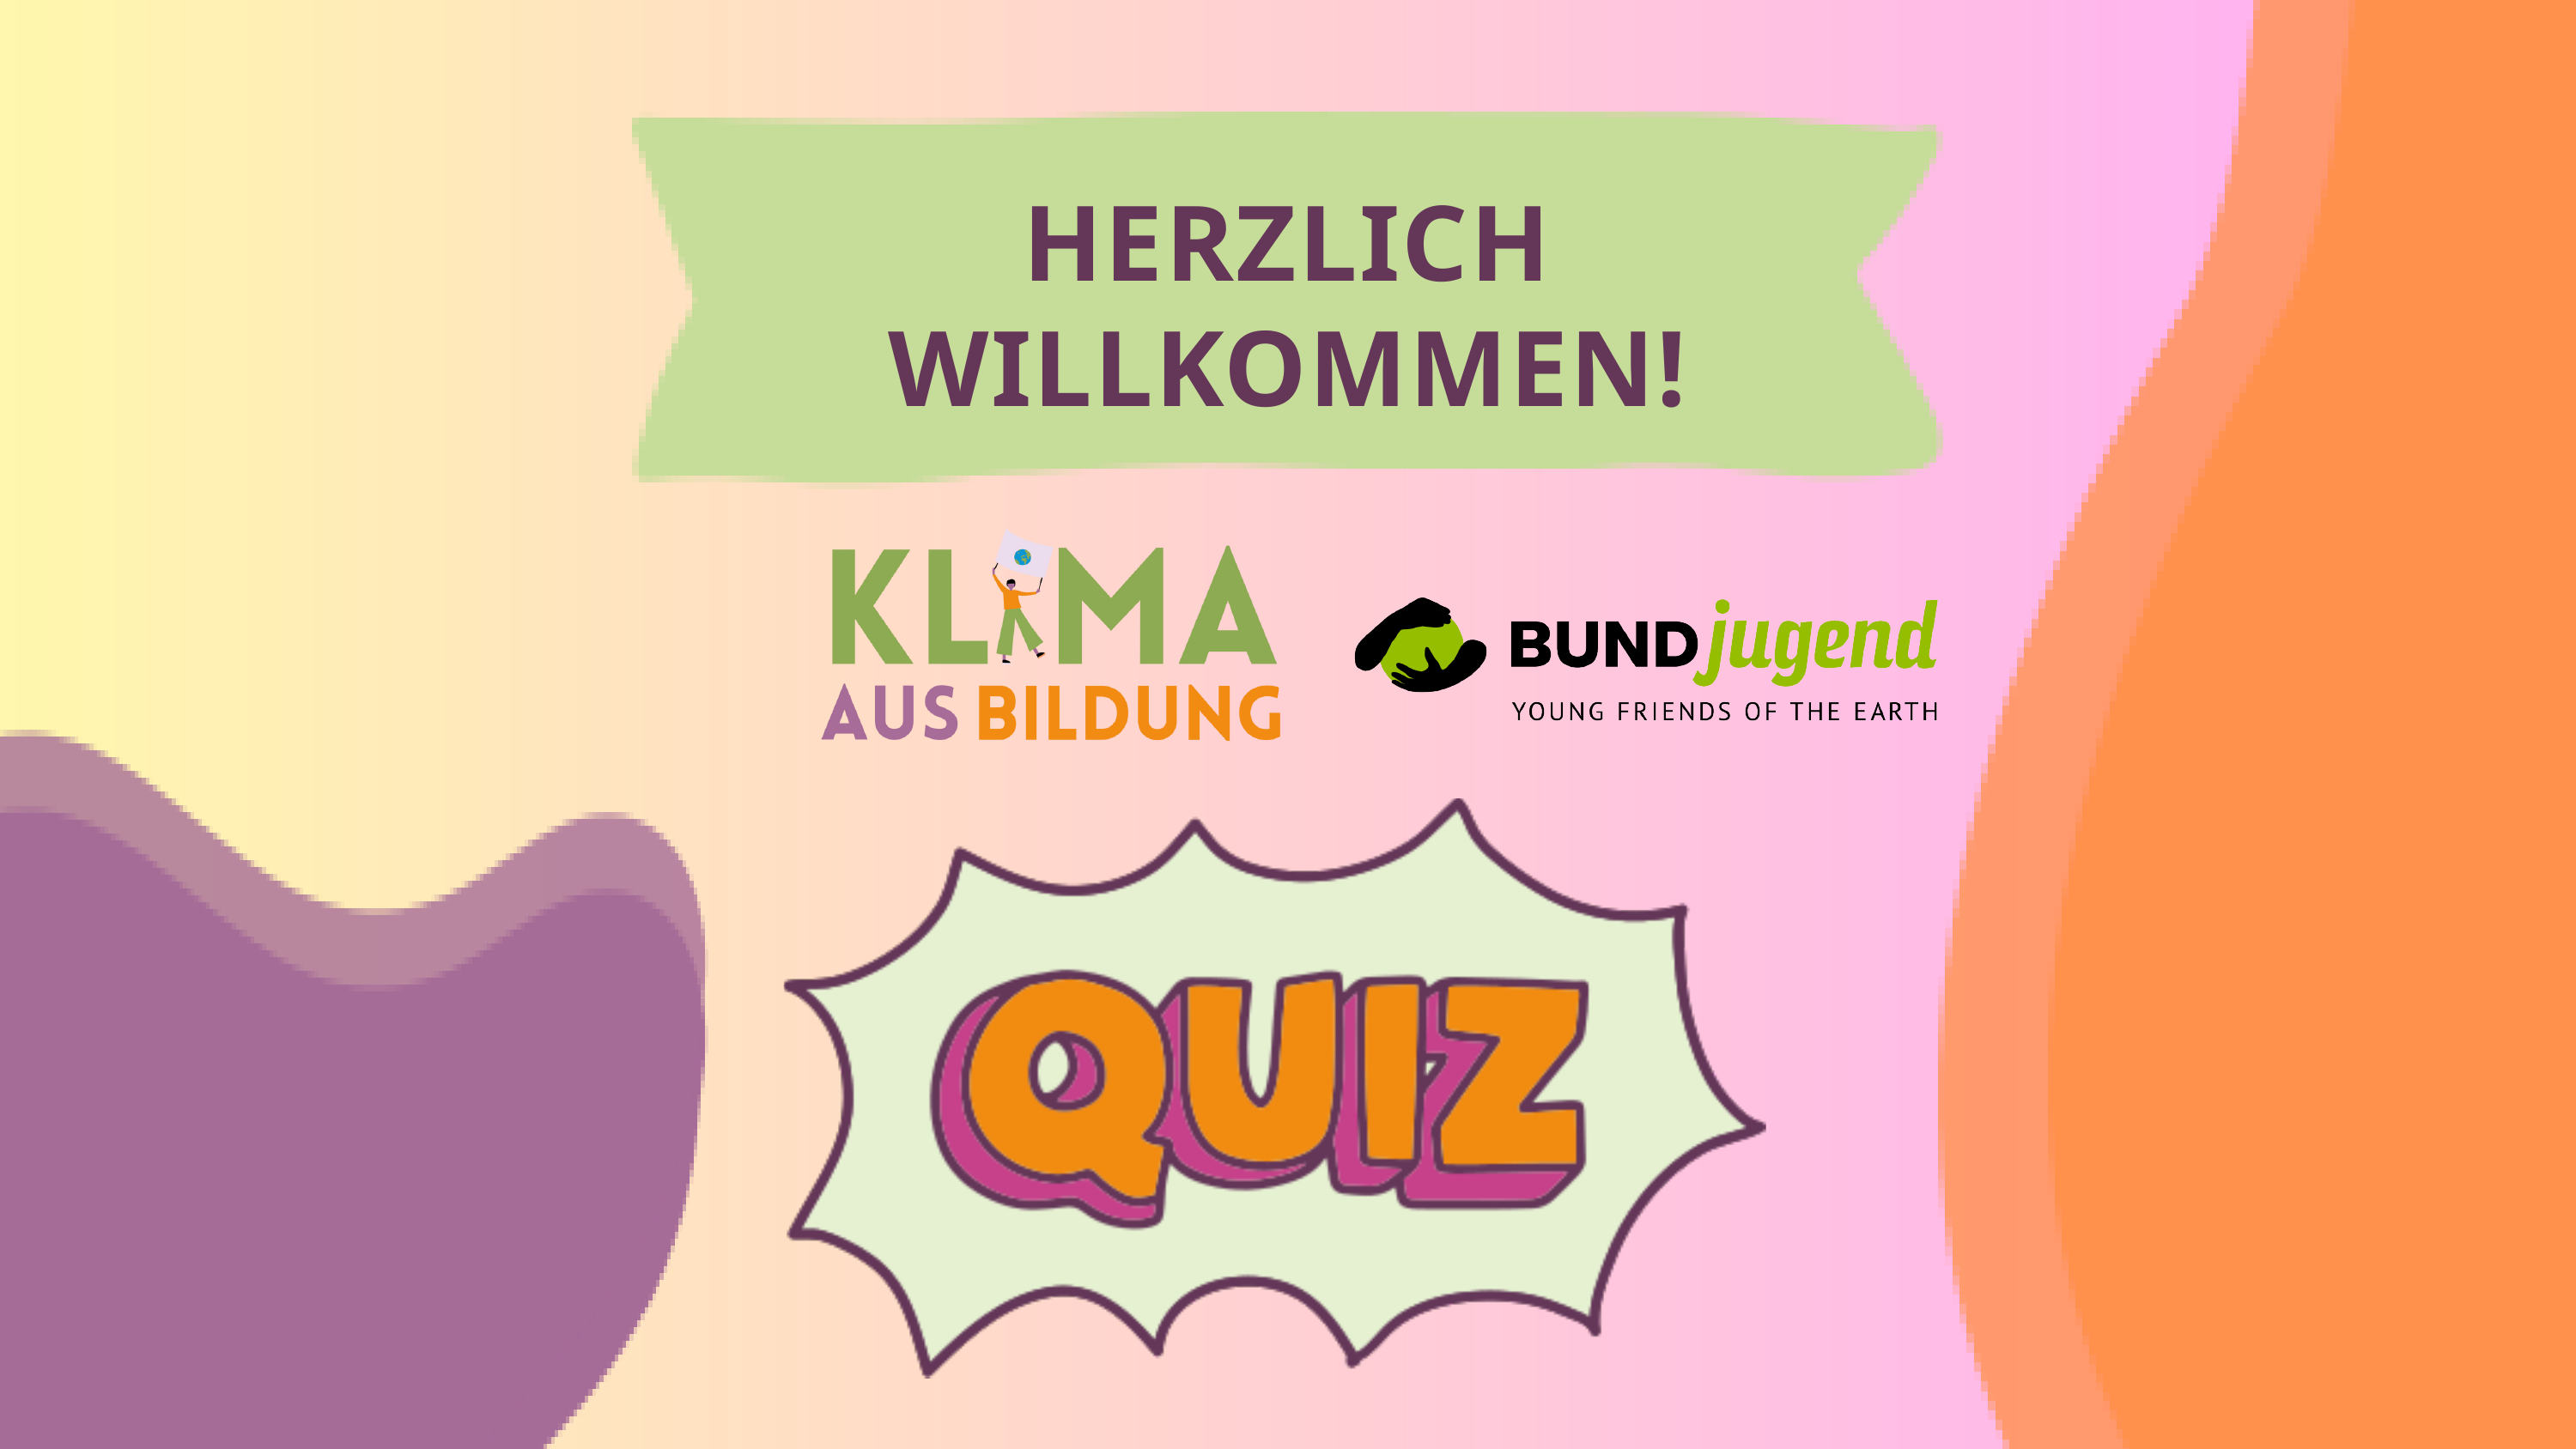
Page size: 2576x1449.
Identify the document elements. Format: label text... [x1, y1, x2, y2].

text_box HERZLICH WILLKOMMEN! [692, 177, 1884, 427]
text_box [783, 798, 1766, 1379]
text_box [783, 524, 1315, 757]
text_box [1789, 0, 2576, 1449]
picture [1325, 565, 1968, 753]
text_box [626, 112, 1950, 489]
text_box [0, 724, 713, 1449]
